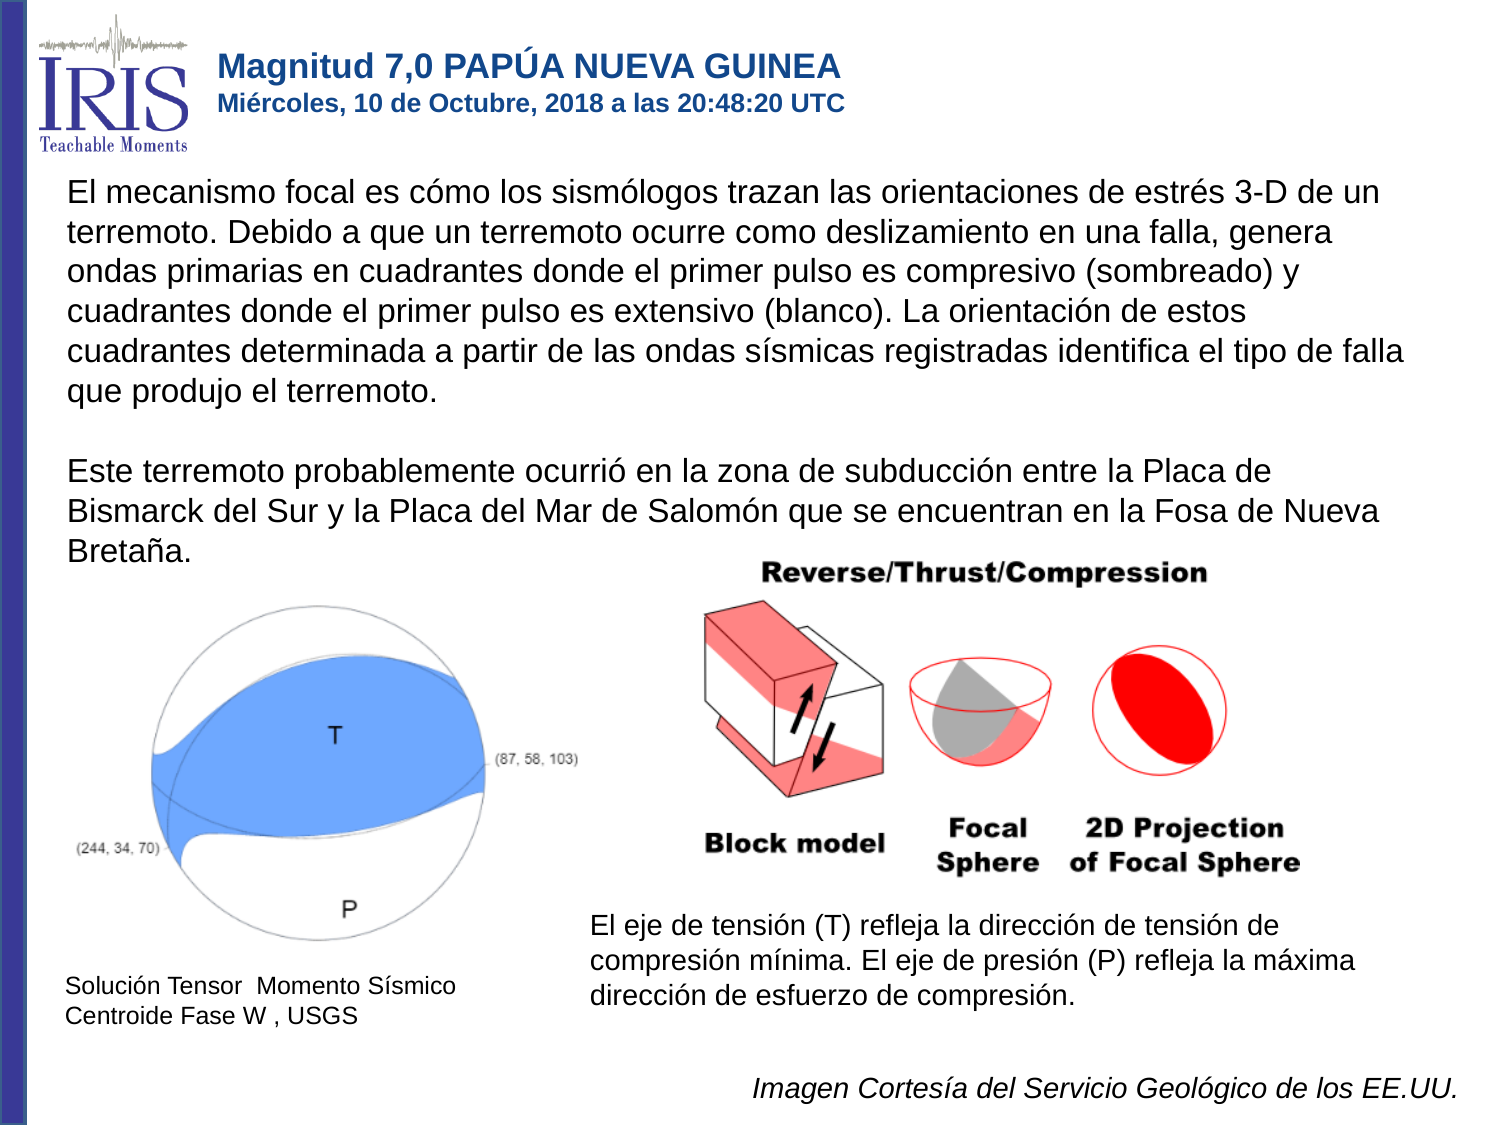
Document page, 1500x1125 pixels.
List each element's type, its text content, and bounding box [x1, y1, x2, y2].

picture [636, 537, 1272, 808]
text_box Imagen Cortesía del Servicio Geológico de los EE.UU. [737, 1061, 1500, 1112]
text_box El mecanismo focal es cómo los sismólogos trazan las orientaciones de estrés 3-D de un terremoto. Debido a que un terremoto ocurre como deslizamiento en una falla, genera ondas primarias en cuadrantes donde el primer pulso es compresivo (sombreado) y cuadrantes donde el primer pulso es extensivo (blanco). La orientación de estos cuadrantes determinada a partir de las ondas sísmicas registradas identifica el tipo de falla que produjo el terremoto. Este terremoto probablemente ocurrió en la zona de subducción entre la Placa de Bismarck del Sur y la Placa del Mar de Salomón que se encuentran en la Fosa de Nueva Bretaña. [52, 162, 1425, 577]
text_box El eje de tensión (T) refleja la dirección de tensión de compresión mínima. El eje de presión (P) refleja la máxima dirección de esfuerzo de compresión. [574, 898, 1390, 1019]
text_box Magnitud 7,0 PAPÚA NUEVA GUINEA Miércoles, 10 de Octubre, 2018 a las 20:48:20 UTC [202, 0, 1499, 125]
text_box Solución Tensor Momento Sísmico Centroide Fase W , USGS​ [49, 962, 500, 1038]
text_box [0, 0, 27, 1125]
picture [68, 599, 588, 953]
picture [39, 12, 188, 165]
picture [635, 810, 1301, 894]
